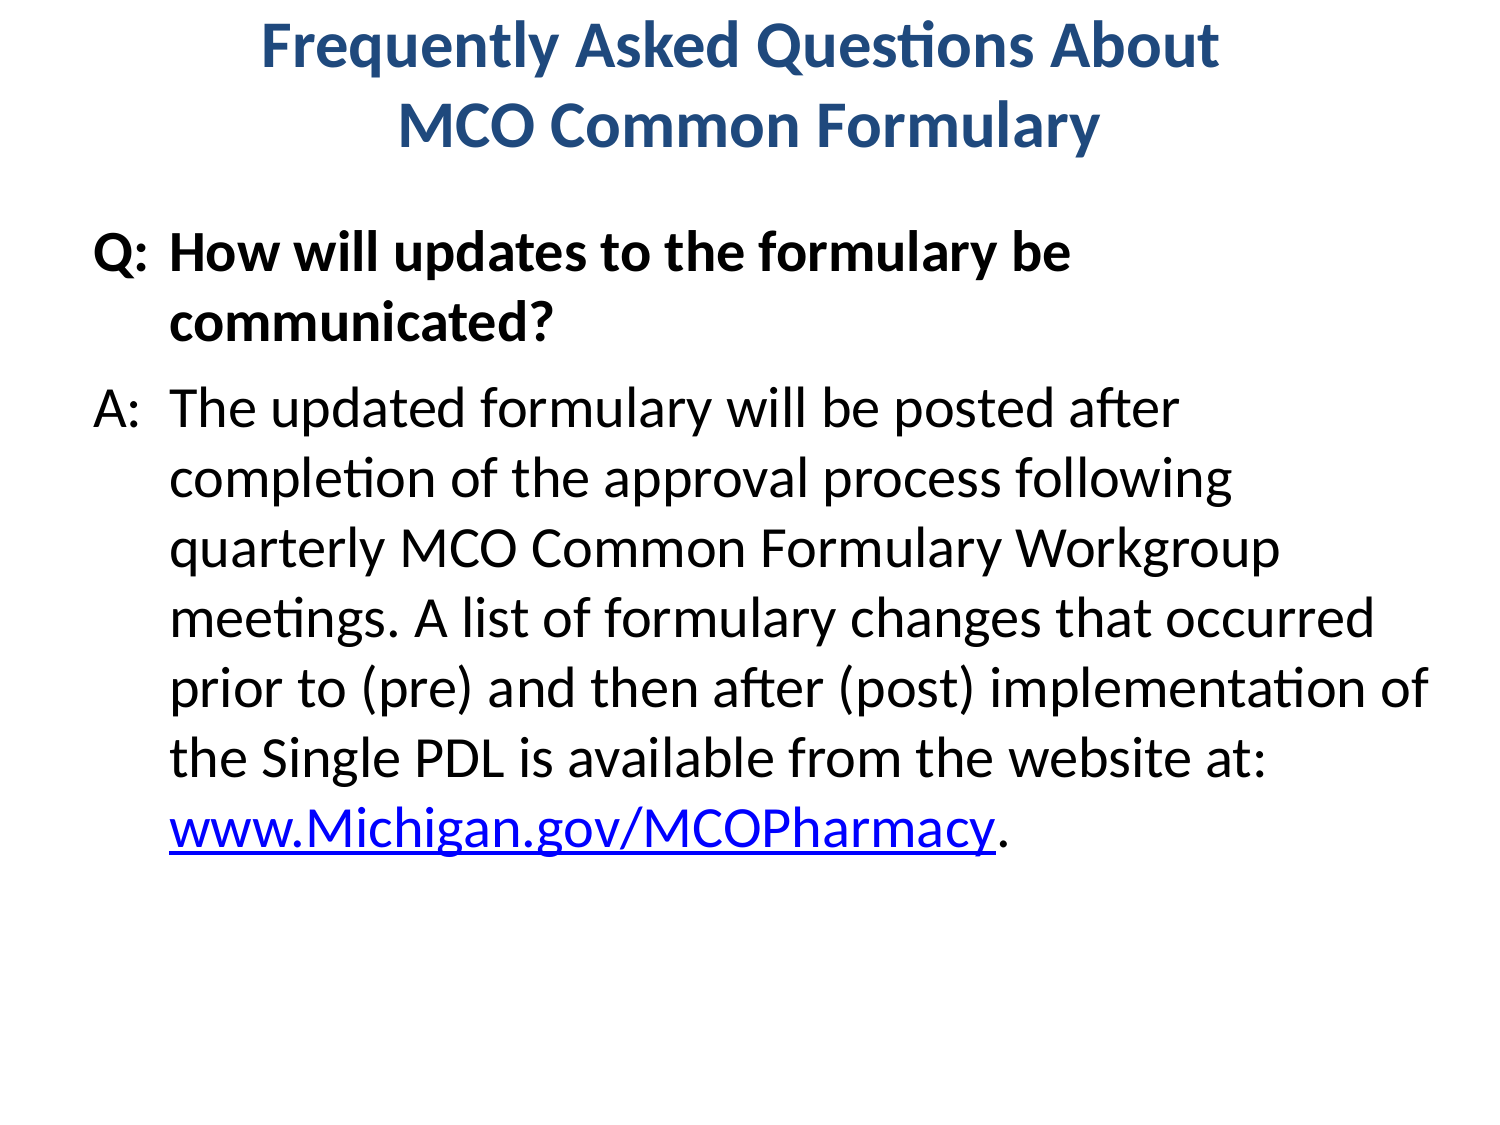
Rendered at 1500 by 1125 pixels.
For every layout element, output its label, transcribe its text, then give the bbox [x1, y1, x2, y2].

list Q: How will updates to the formulary be communicated? A: The updated formulary will be posted after completion of the approval process following quarterly MCO Common Formulary Workgroup meetings. A list of formulary changes that occurred prior to (pre) and then after (post) implementation of the Single PDL is available from the website at: www.Michigan.gov/MCOPharmacy. [78, 205, 1450, 1043]
title Frequently Asked Questions About MCO Common Formulary [49, 37, 1450, 125]
